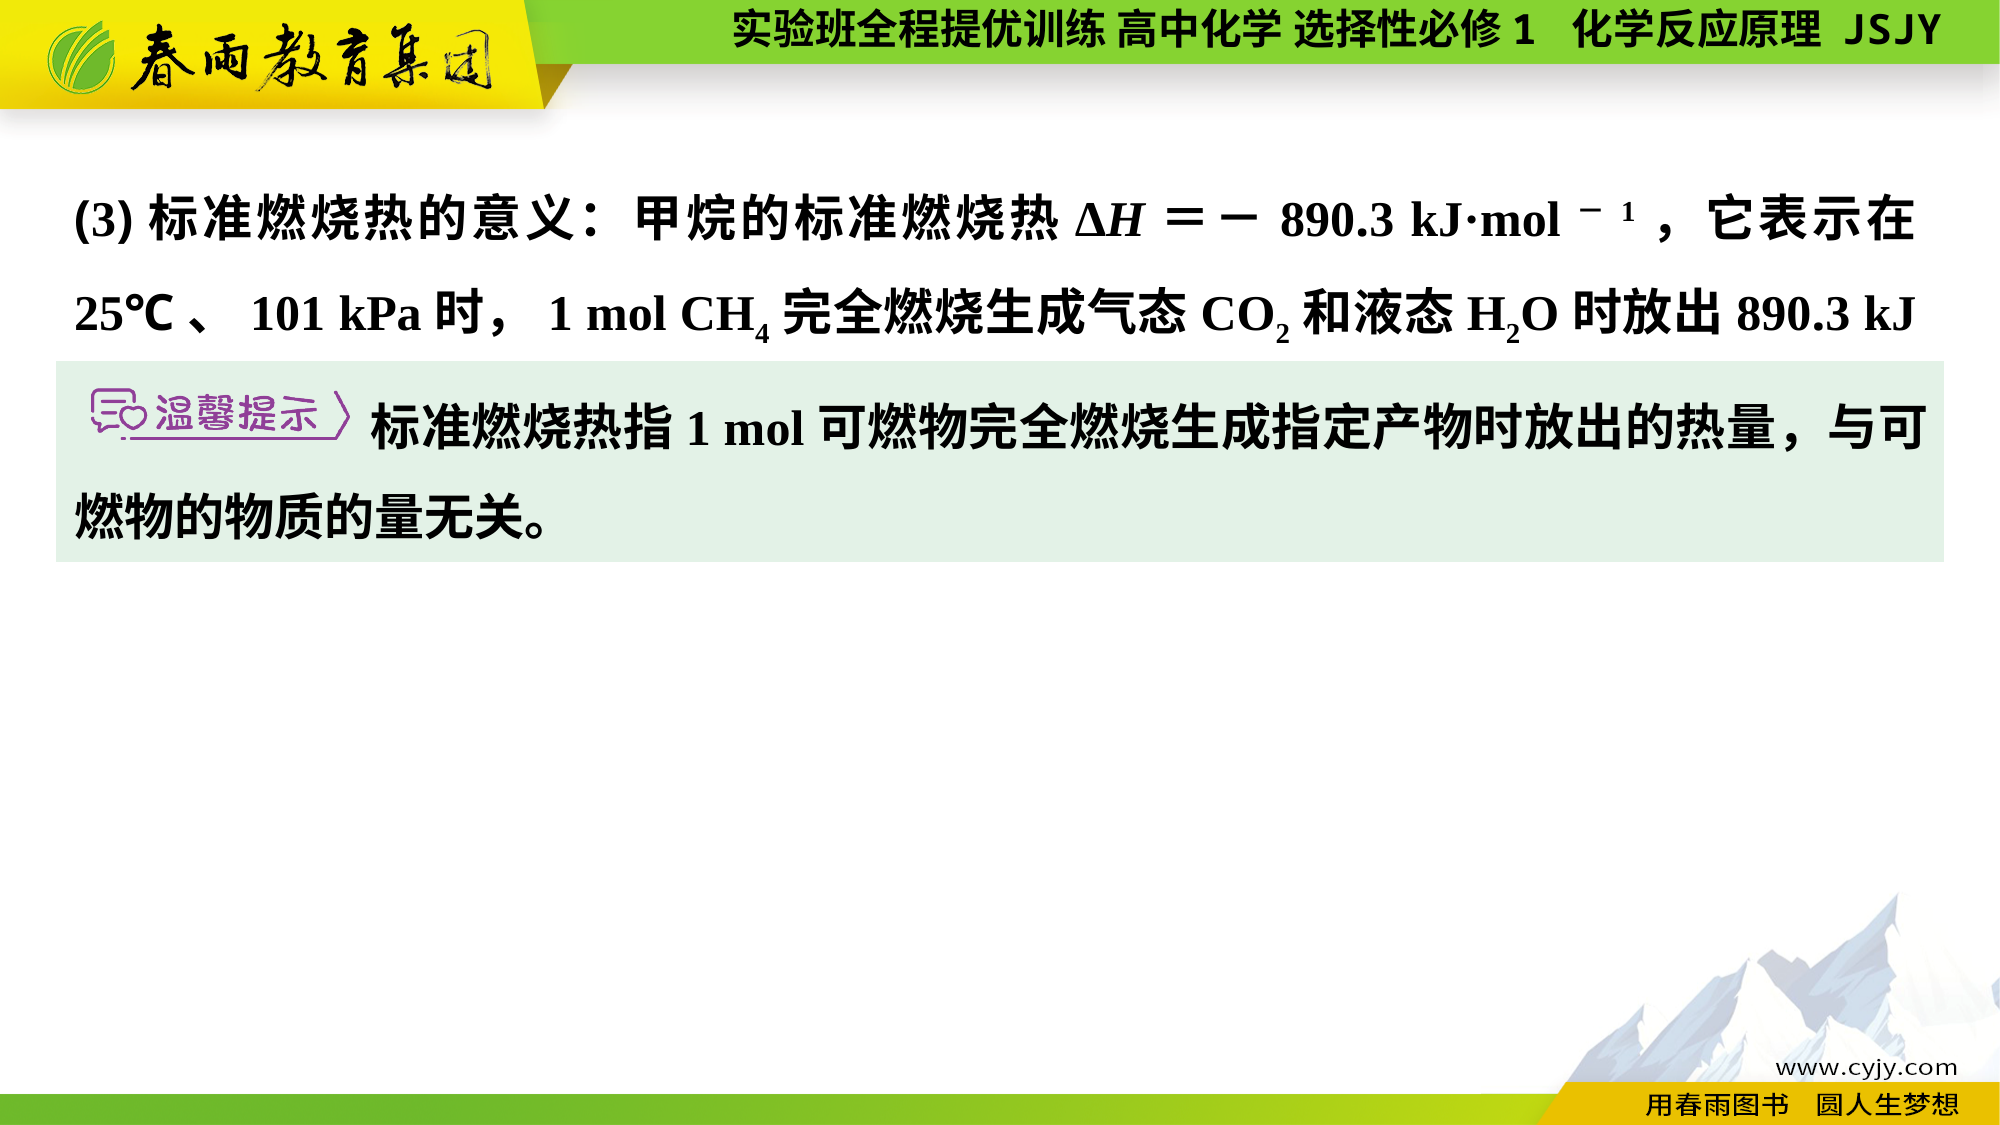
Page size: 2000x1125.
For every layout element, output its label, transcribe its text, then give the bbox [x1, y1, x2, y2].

text_box (3)标准燃烧热的意义：甲烷的标准燃烧热ΔH＝－890.3 kJ·mol－1，它表示在25℃、101 kPa时，1 mol CH4完全燃烧生成气态CO2和液态H2O时放出890.3 kJ的热量。 [59, 148, 1944, 358]
picture [0, 0, 2000, 1125]
